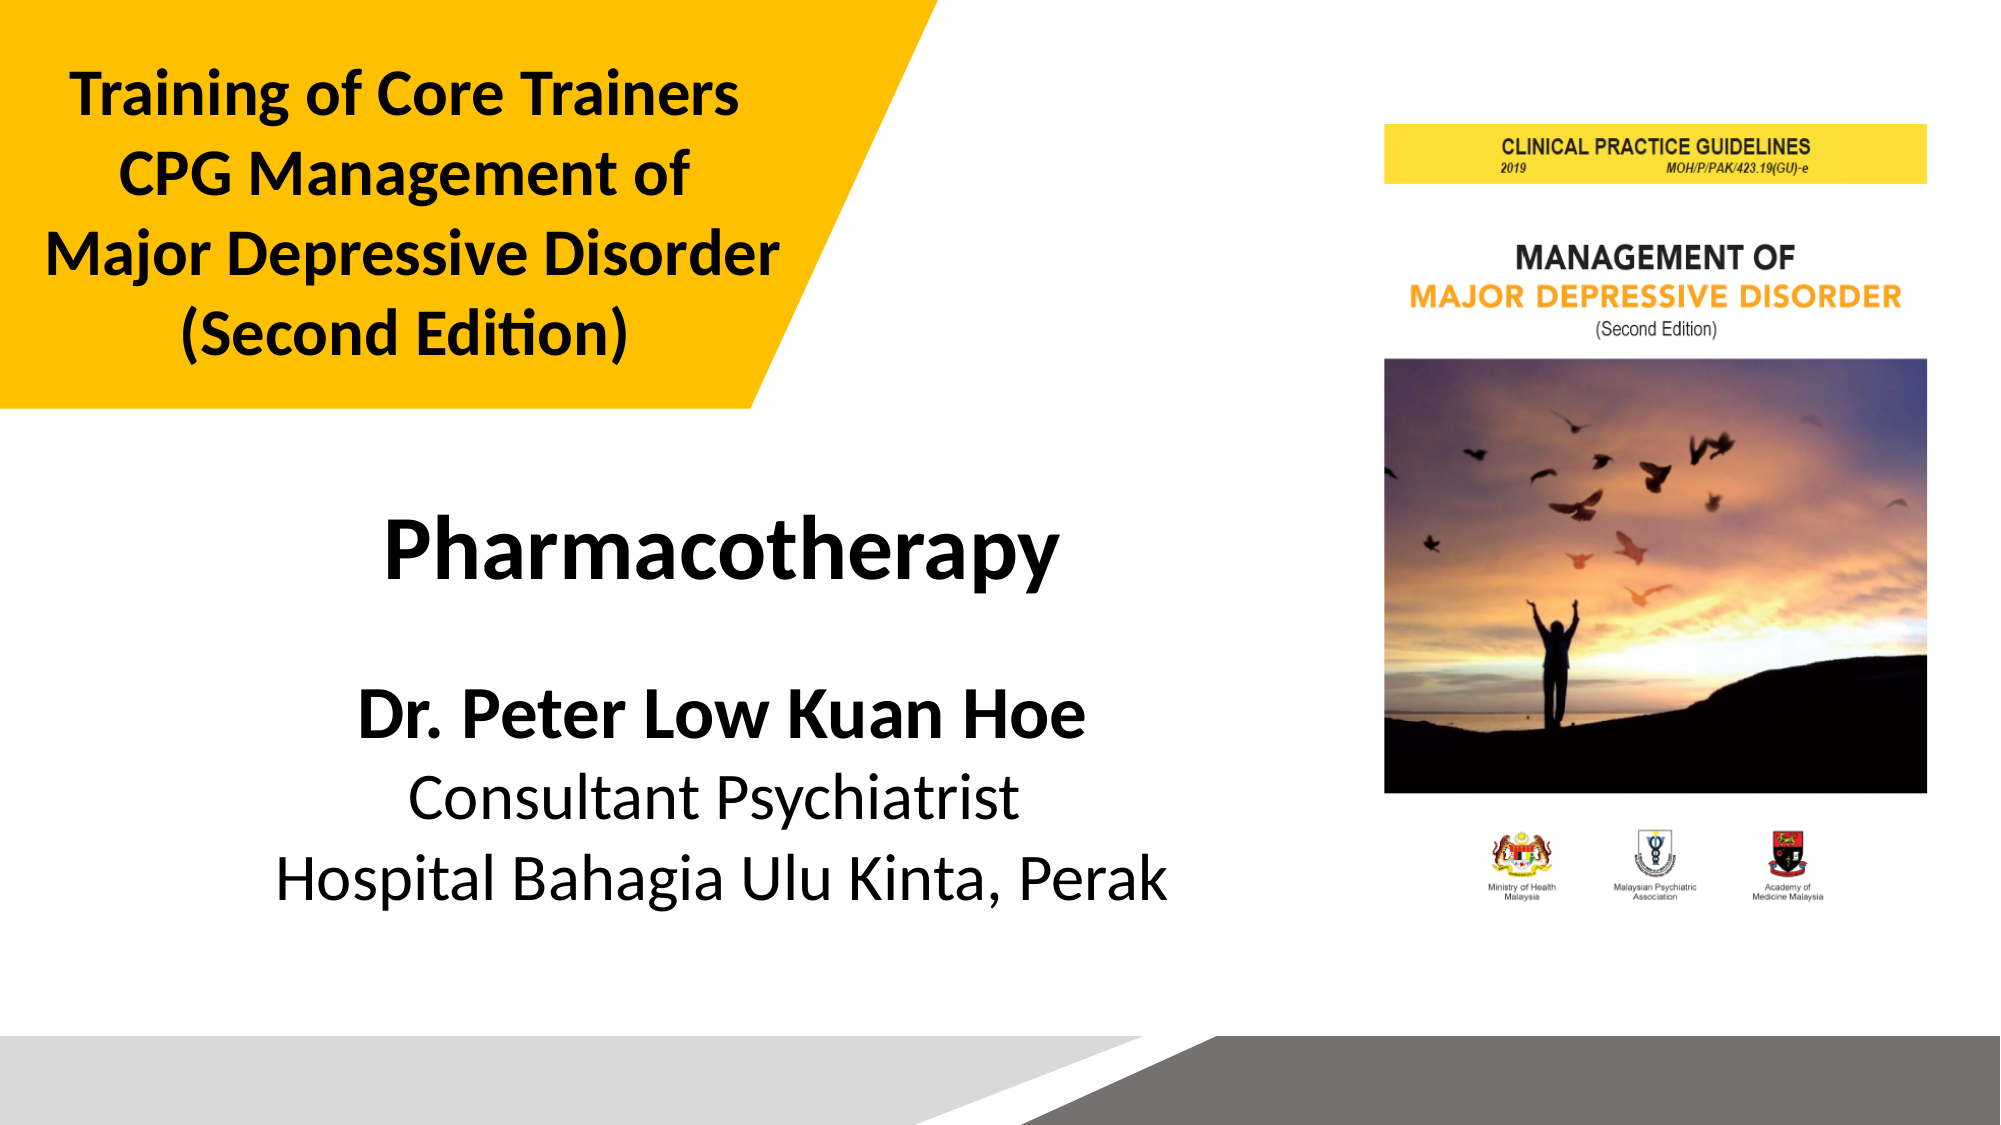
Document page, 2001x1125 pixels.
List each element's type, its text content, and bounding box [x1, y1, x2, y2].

text_box [1020, 1035, 2000, 1125]
picture [1384, 124, 1928, 924]
text_box [0, 1035, 1144, 1125]
text_box [0, 0, 939, 216]
text_box Training of Core Trainers CPG Management of Major Depressive Disorder (Second Edition) [0, 41, 840, 377]
text_box Dr. Peter Low Kuan Hoe Consultant Psychiatrist Hospital Bahagia Ulu Kinta, Perak [222, 655, 1223, 921]
subtitle Pharmacotherapy [0, 492, 1384, 765]
text_box [0, 377, 766, 410]
